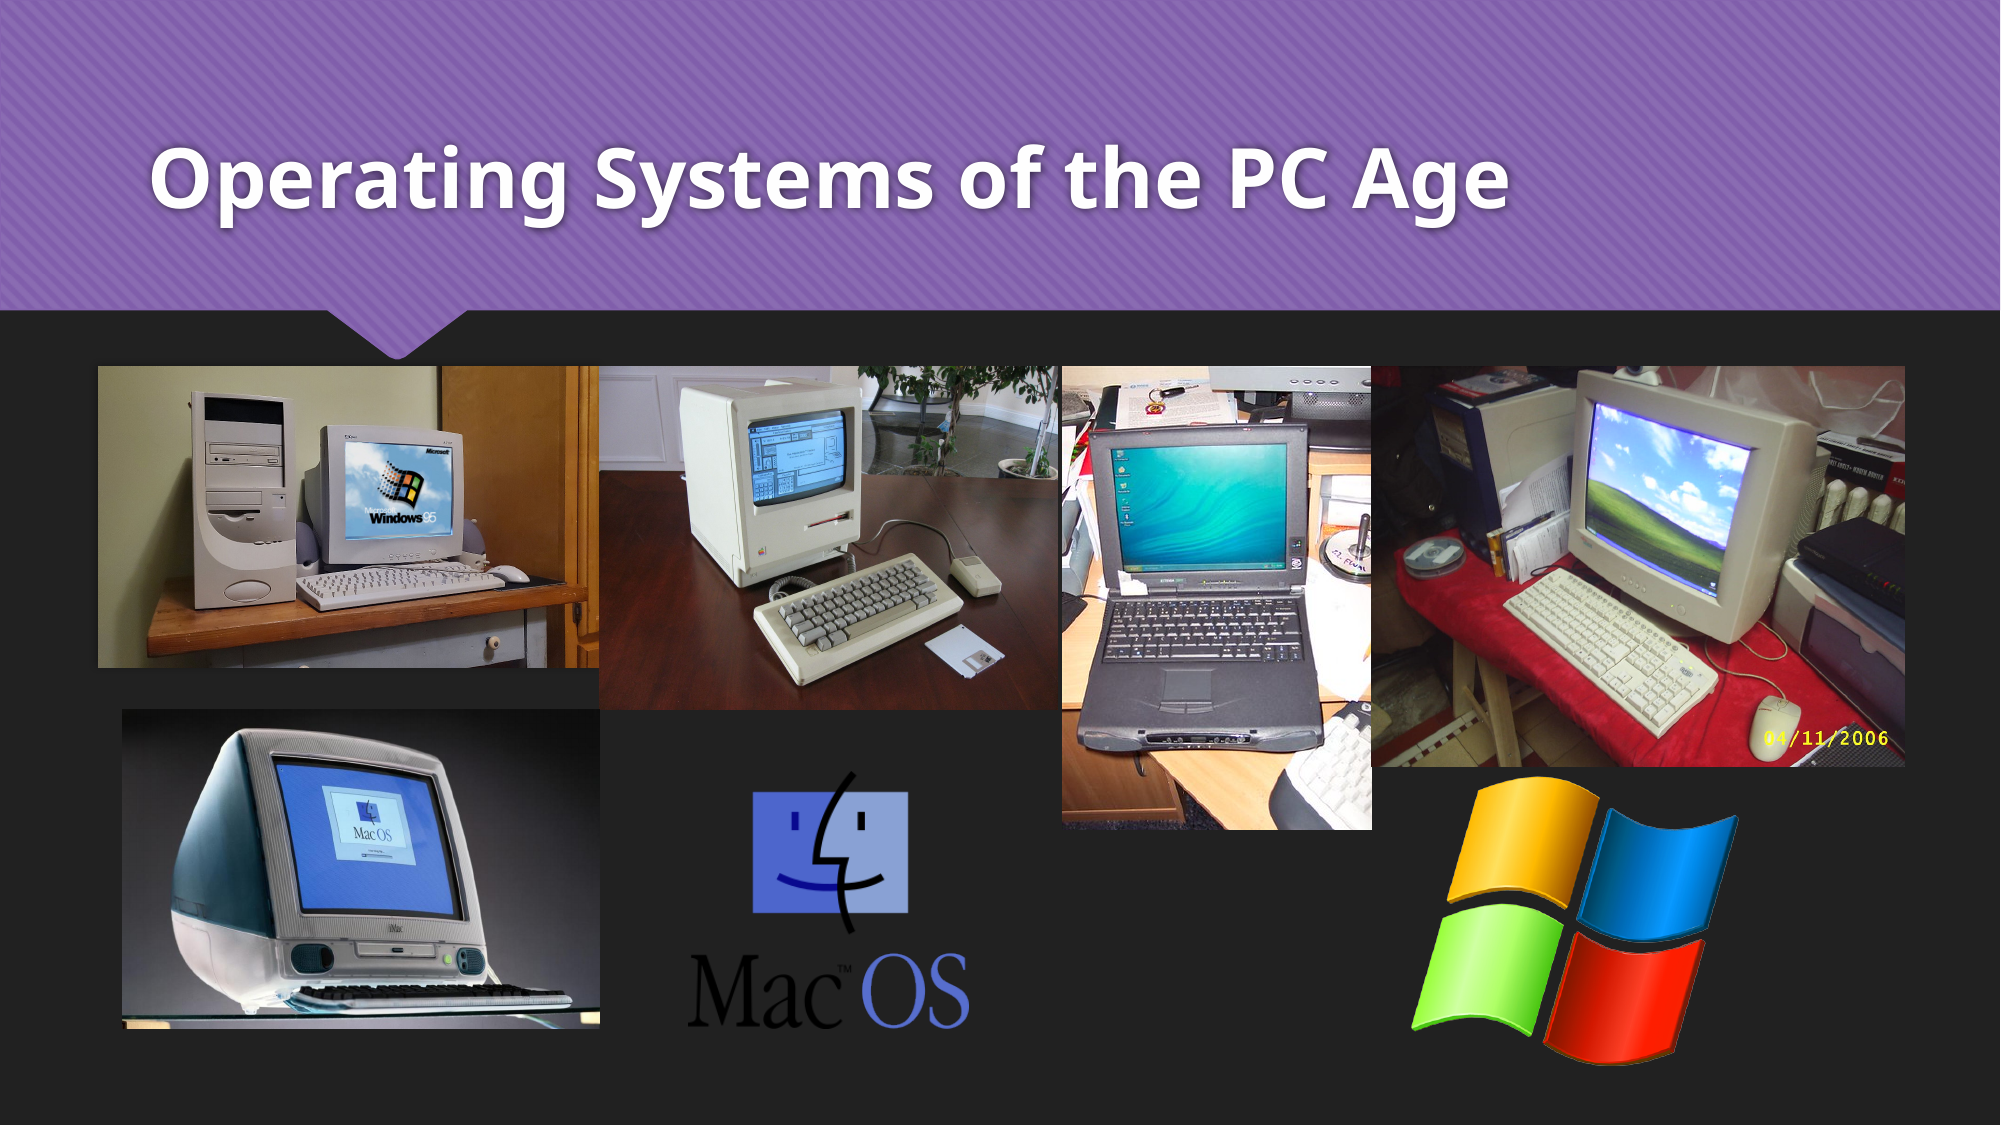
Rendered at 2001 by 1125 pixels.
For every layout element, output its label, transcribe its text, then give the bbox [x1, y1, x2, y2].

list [97, 366, 599, 669]
picture [1062, 366, 1906, 1084]
picture [122, 366, 1058, 1029]
title Operating Systems of the PC Age [132, 73, 1868, 233]
picture [688, 771, 970, 1029]
